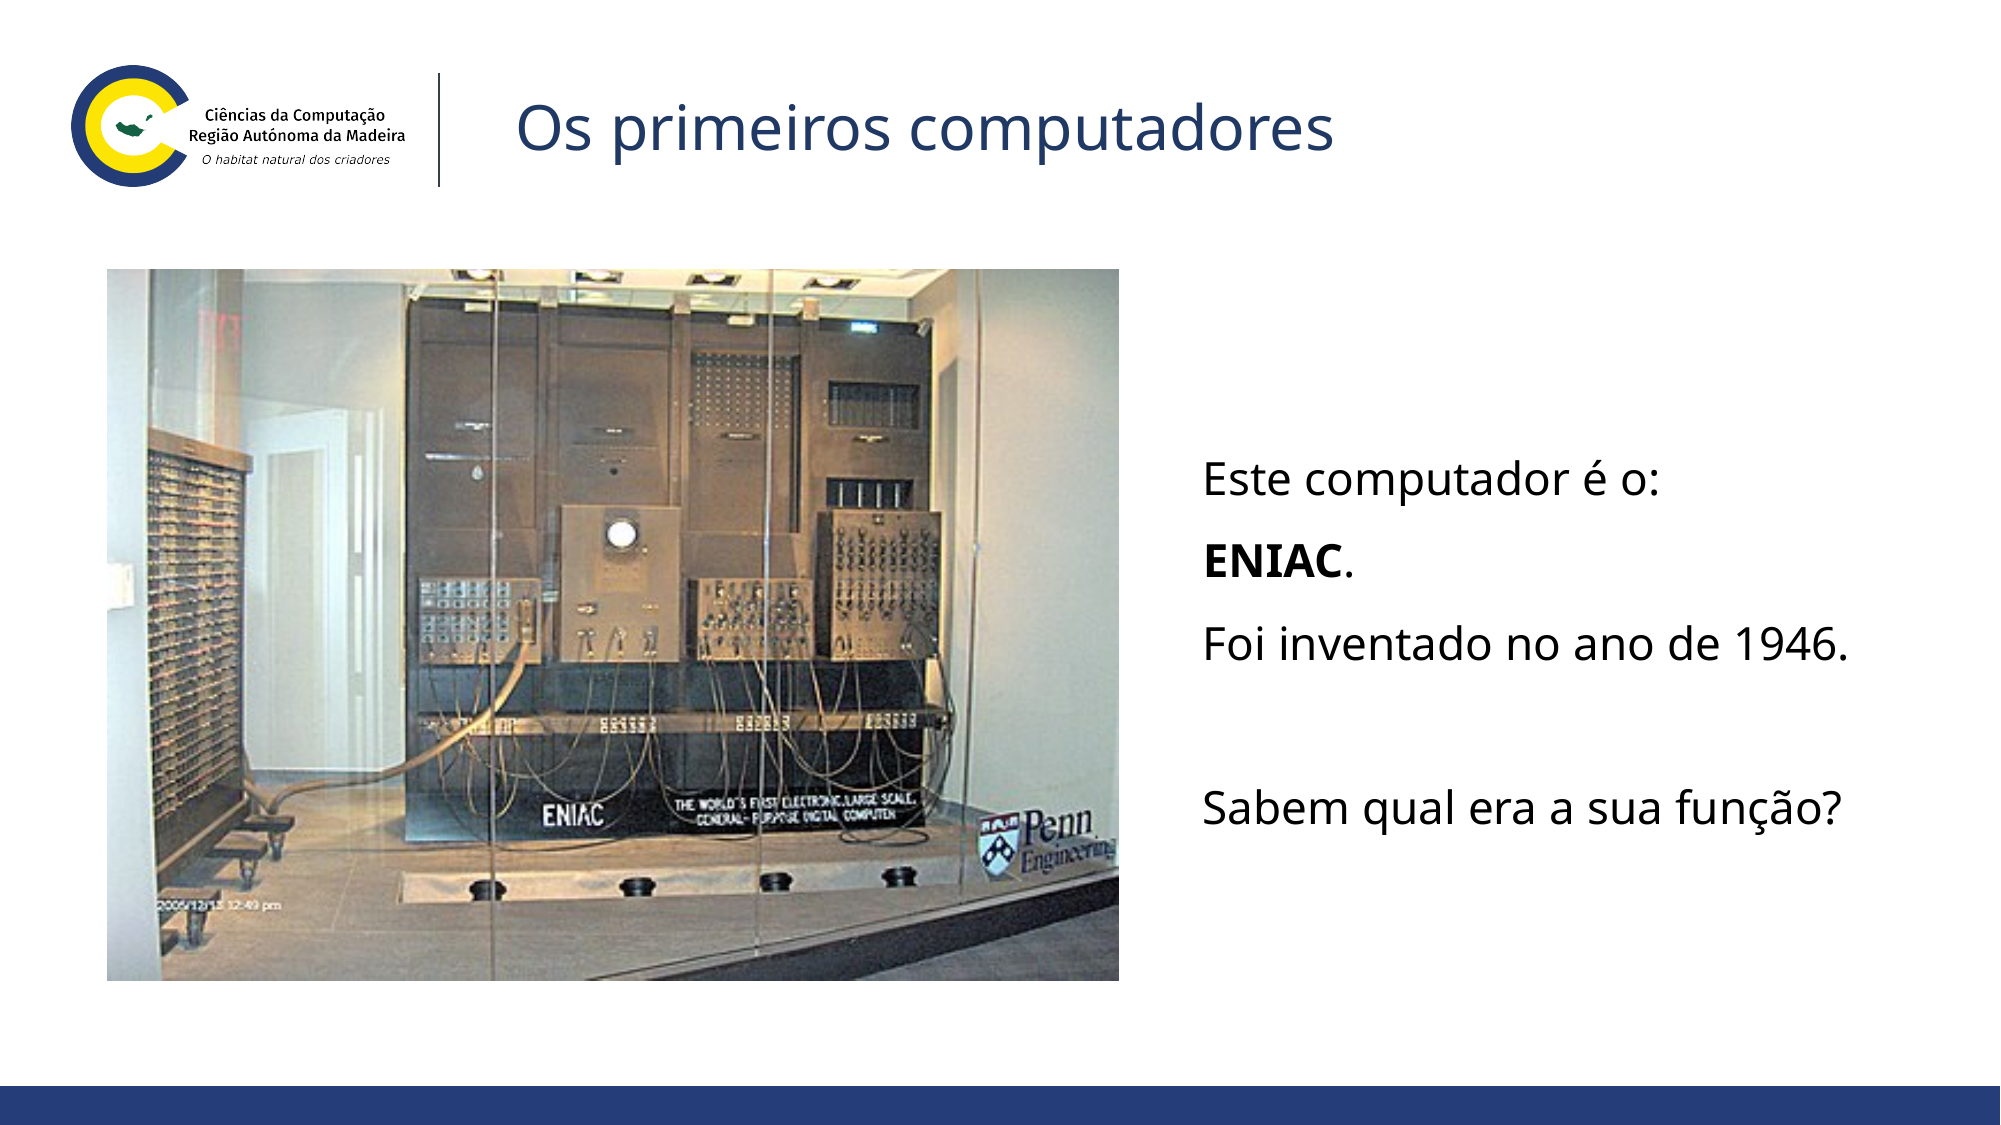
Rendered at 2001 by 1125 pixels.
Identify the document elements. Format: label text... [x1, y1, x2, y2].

text_box Este computador é o: ENIAC. Foi inventado no ano de 1946. Sabem qual era a sua função? [1188, 414, 1980, 842]
text_box [0, 1085, 2000, 1125]
text_box Os primeiros computadores [500, 80, 1352, 171]
picture [107, 269, 1119, 981]
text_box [71, 65, 440, 188]
